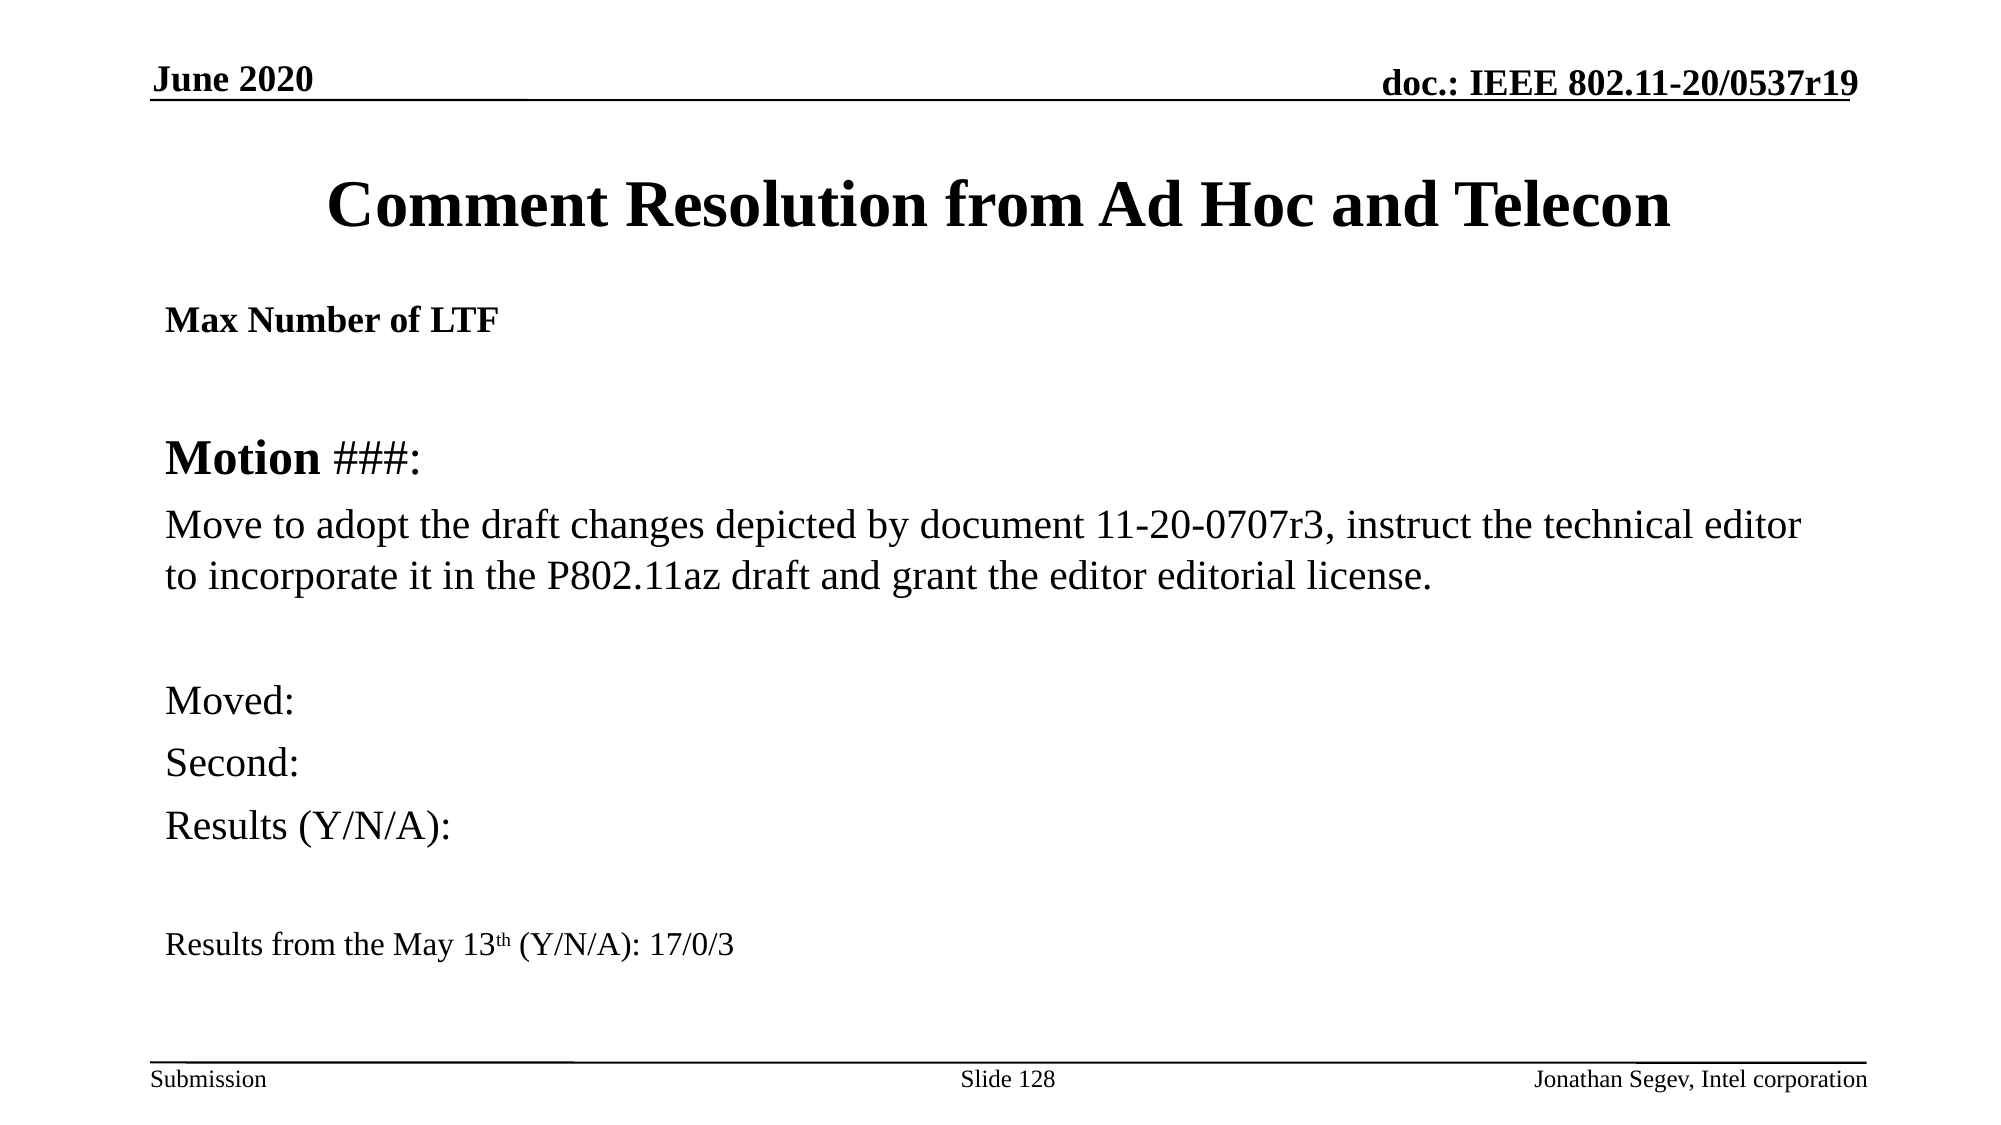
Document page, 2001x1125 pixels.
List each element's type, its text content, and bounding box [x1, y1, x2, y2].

title Comment Resolution from Ad Hoc and Telecon [149, 112, 1850, 286]
footer Jonathan Segev, Intel corporation [1171, 1061, 1869, 1093]
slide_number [152, 54, 563, 100]
list Max Number of LTF Motion ###: Move to adopt the draft changes depicted by document 11-20-0707r3, instruct the technical editor to incorporate it in the P802.11az draft and grant the editor editorial license. Moved: Second: Results (Y/N/A): Results from the May 13th (Y/N/A): 17/0/3 [149, 286, 1850, 1000]
slide_number Slide 128 [950, 1061, 1067, 1123]
